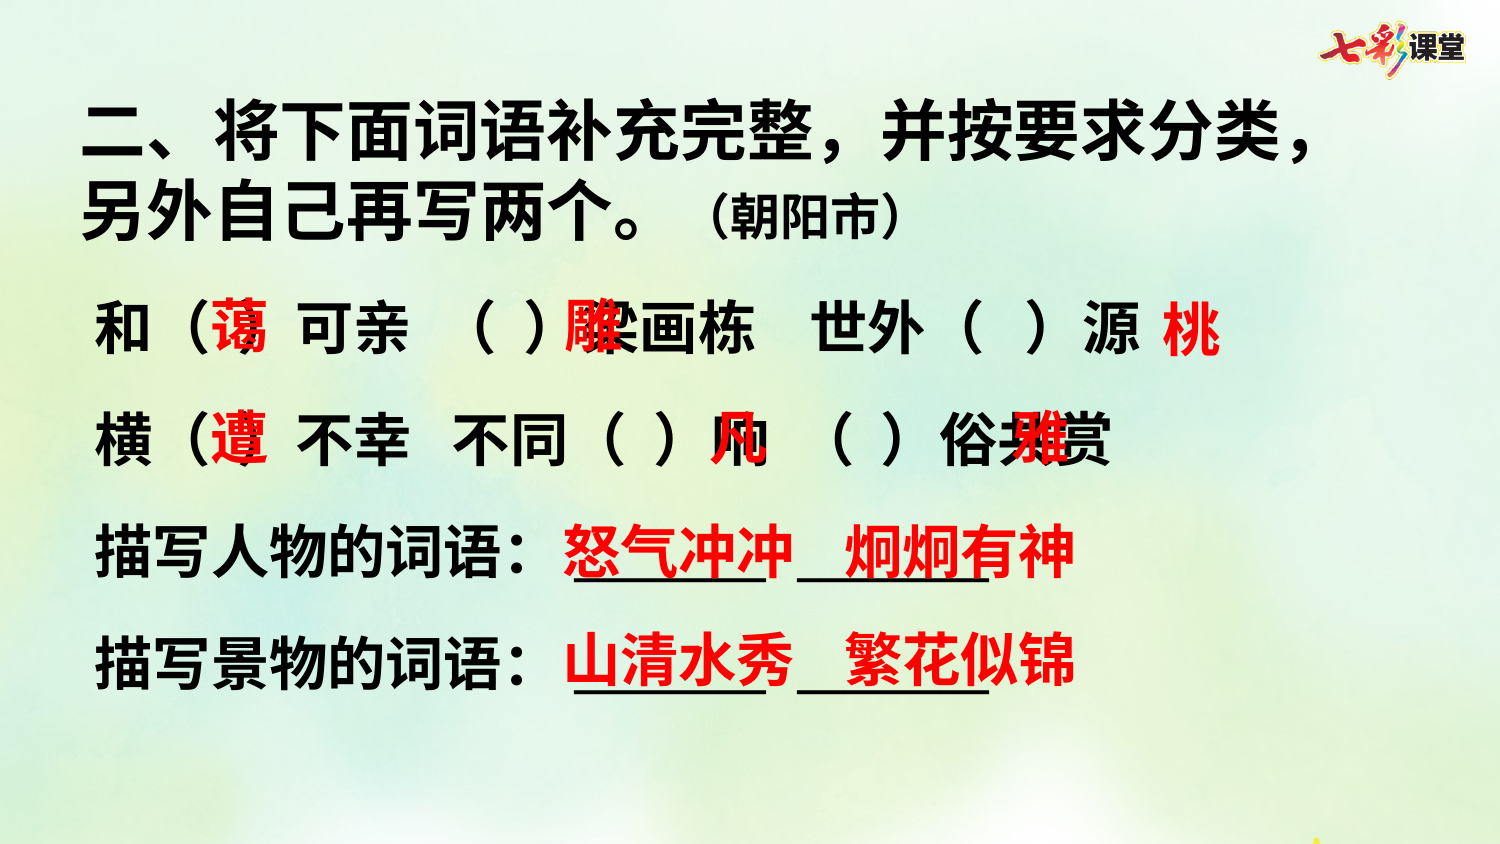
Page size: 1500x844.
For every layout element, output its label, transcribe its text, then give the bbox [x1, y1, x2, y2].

text_box 凡 [694, 394, 821, 480]
text_box 桃 [1147, 285, 1274, 371]
text_box 山清水秀 [547, 616, 829, 701]
text_box 遭 [195, 394, 323, 480]
text_box 繁花似锦 [829, 616, 1151, 701]
text_box 和（ ）可亲 （ ）梁画栋 世外（ ）源 横（ ）不幸 不同（ ）响 （ ）俗共赏 描写人物的词语：________ ________ 描写景物的词语：________ ________ [79, 297, 1497, 704]
text_box 蔼 [195, 281, 323, 367]
text_box 怒气冲冲 [547, 507, 829, 593]
text_box 二、将下面词语补充完整，并按要求分类，另外自己再写两个。（朝阳市） [64, 81, 1402, 257]
text_box 雕 [550, 281, 677, 367]
text_box 雅 [996, 394, 1123, 480]
text_box 炯炯有神 [829, 507, 1126, 593]
picture [0, 0, 1500, 844]
